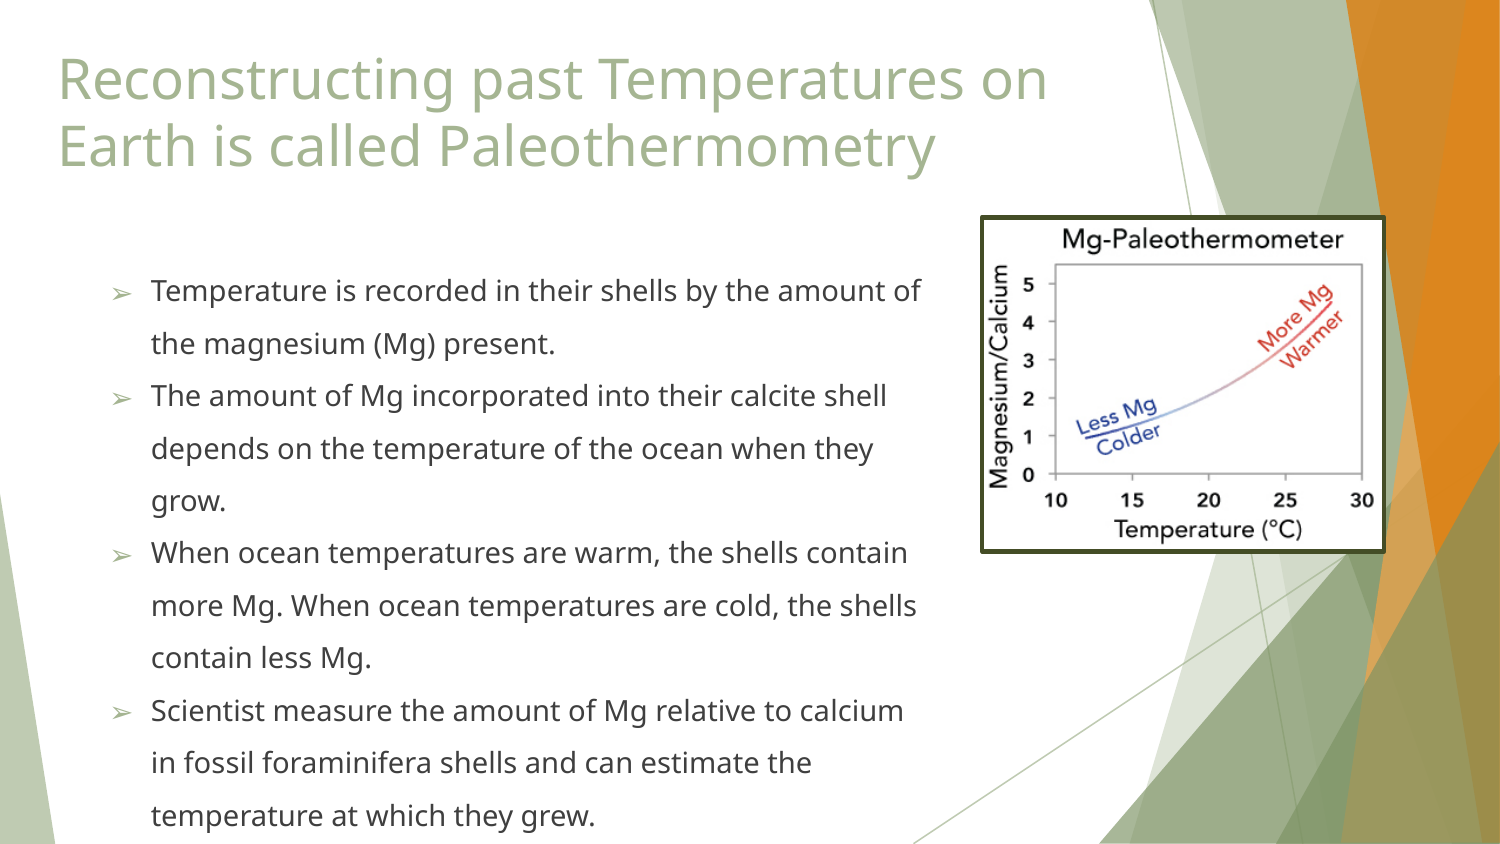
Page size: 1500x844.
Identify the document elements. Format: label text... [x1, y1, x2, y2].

title Reconstructing past Temperatures on Earth is called Paleothermometry [45, 37, 1396, 200]
list Temperature is recorded in their shells by the amount of the magnesium (Mg) present. The amount of Mg incorporated into their calcite shell depends on the temperature of the ocean when they grow. When ocean temperatures are warm, the shells contain more Mg. When ocean temperatures are cold, the shells contain less Mg. Scientist measure the amount of Mg relative to calcium in fossil foraminifera shells and can estimate the temperature at which they grew. [83, 249, 948, 727]
picture [984, 219, 1382, 550]
